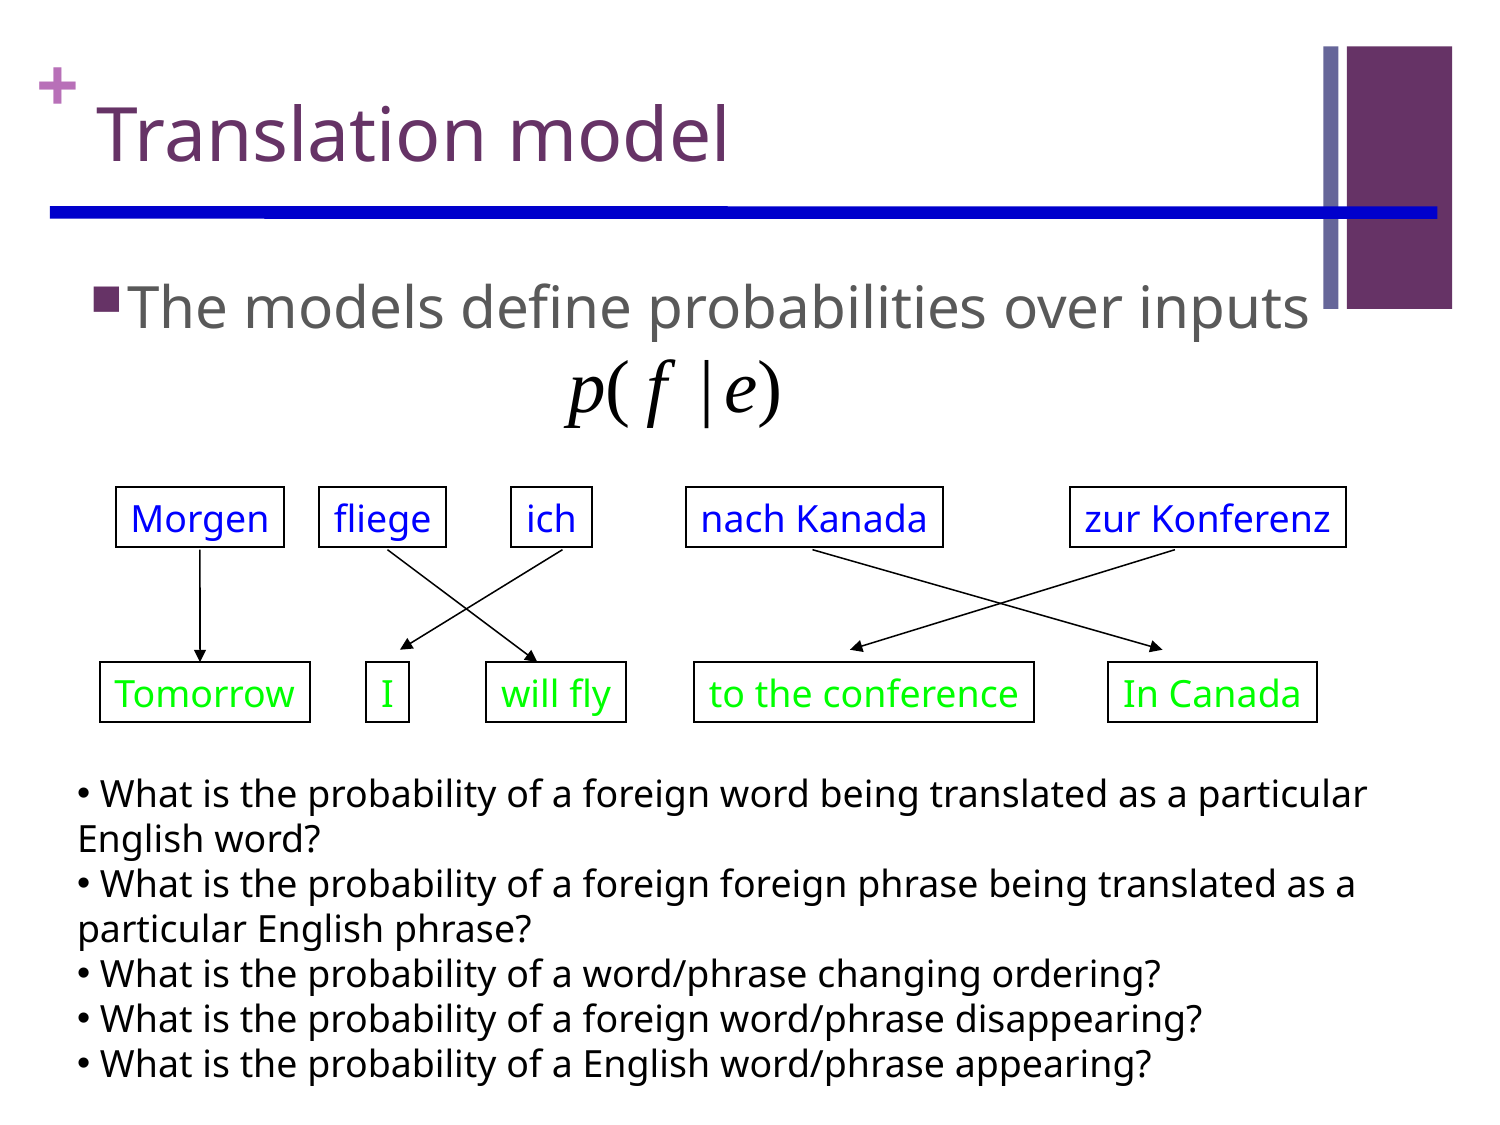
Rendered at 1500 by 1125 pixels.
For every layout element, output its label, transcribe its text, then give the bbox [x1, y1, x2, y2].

text_box Tomorrow [99, 662, 310, 723]
text_box What is the probability of a foreign word being translated as a particular English word? What is the probability of a foreign foreign phrase being translated as a particular English phrase? What is the probability of a word/phrase changing ordering? What is the probability of a foreign word/phrase disappearing? What is the probability of a English word/phrase appearing? [62, 762, 1500, 1093]
text_box I [366, 662, 409, 723]
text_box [549, 349, 788, 438]
list The models define probabilities over inputs [75, 262, 1425, 363]
text_box [467, 609, 538, 663]
title Translation model [81, 79, 1322, 212]
text_box In Canada [1108, 662, 1317, 723]
text_box [193, 549, 207, 663]
text_box to the conference [694, 662, 1035, 723]
text_box zur Konferenz [1069, 487, 1346, 548]
text_box [849, 549, 1175, 653]
text_box fliege [319, 487, 447, 548]
text_box ich [511, 487, 592, 548]
text_box Morgen [115, 487, 285, 548]
text_box [1002, 604, 1163, 653]
text_box will fly [486, 662, 627, 723]
title Translation model [81, 213, 1322, 262]
text_box nach Kanada [685, 487, 943, 548]
text_box [399, 549, 563, 650]
